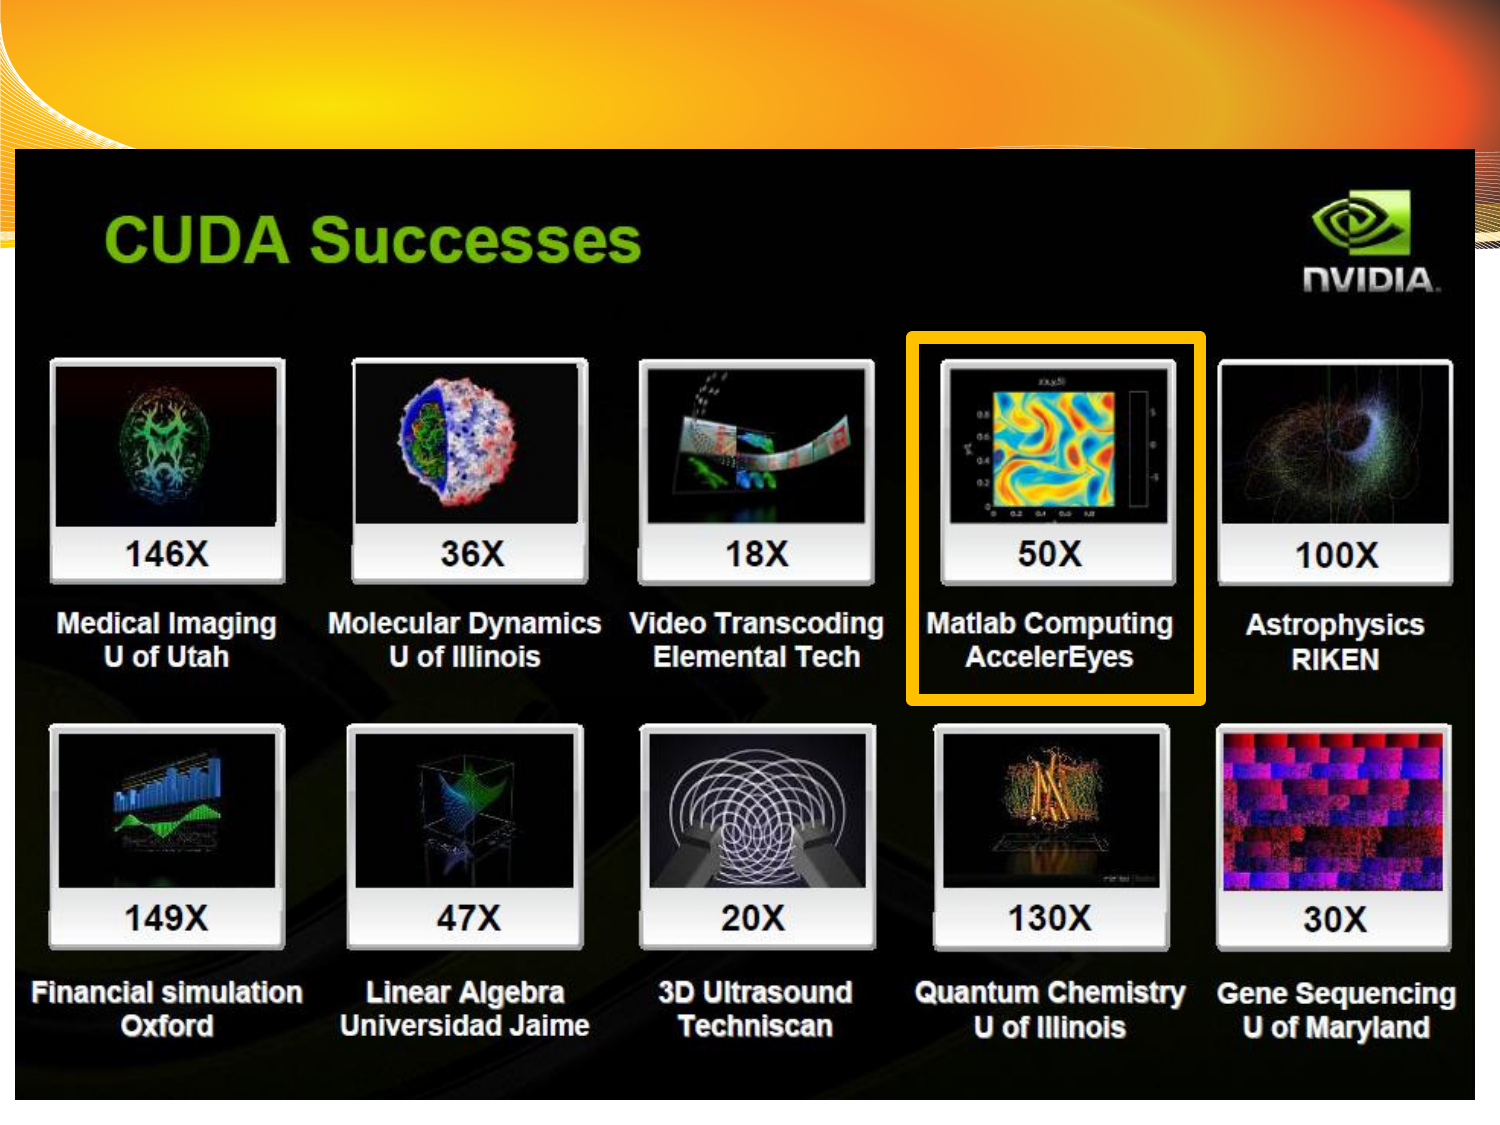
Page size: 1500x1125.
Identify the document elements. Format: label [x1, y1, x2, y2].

picture [0, 0, 1500, 1125]
list [14, 149, 1476, 1101]
